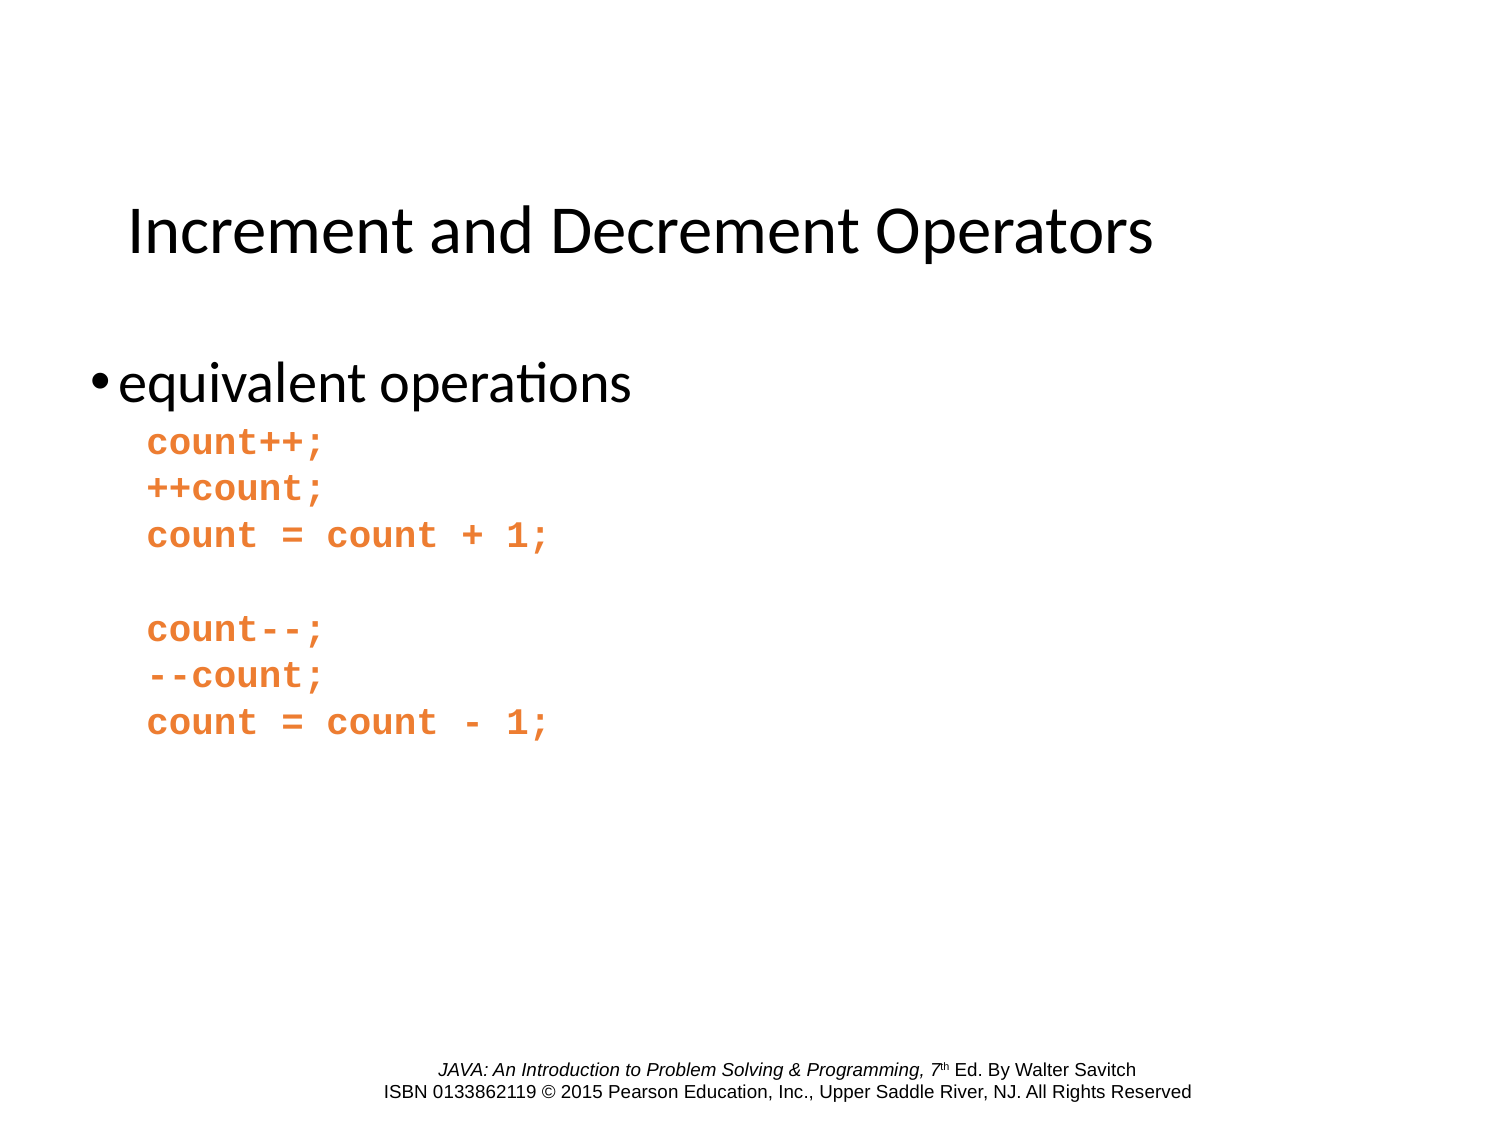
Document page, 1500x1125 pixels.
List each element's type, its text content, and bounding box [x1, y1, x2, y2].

title Increment and Decrement Operators [112, 99, 1388, 345]
list equivalent operations count++; ++count; count = count + 1; count--; --count; count = count - 1; [75, 345, 1425, 1005]
